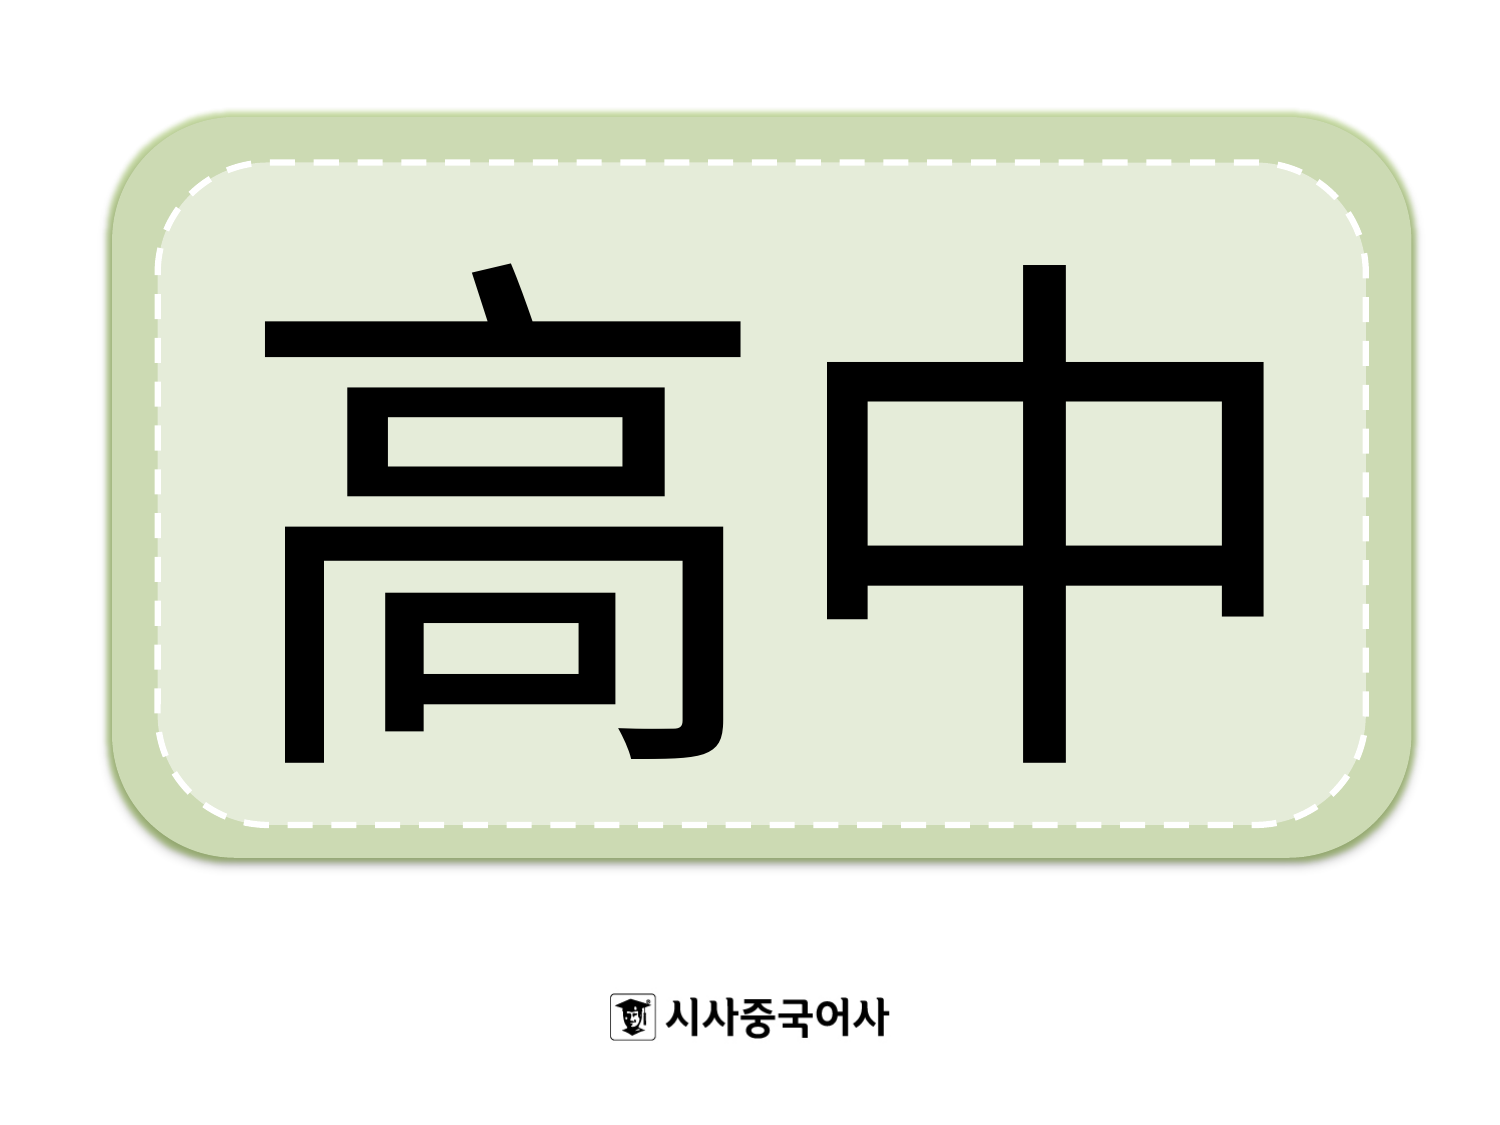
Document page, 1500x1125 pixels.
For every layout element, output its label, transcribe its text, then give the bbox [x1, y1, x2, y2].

picture [602, 987, 898, 1047]
text_box [162, 160, 1371, 824]
text_box 高中 [171, 172, 1380, 836]
